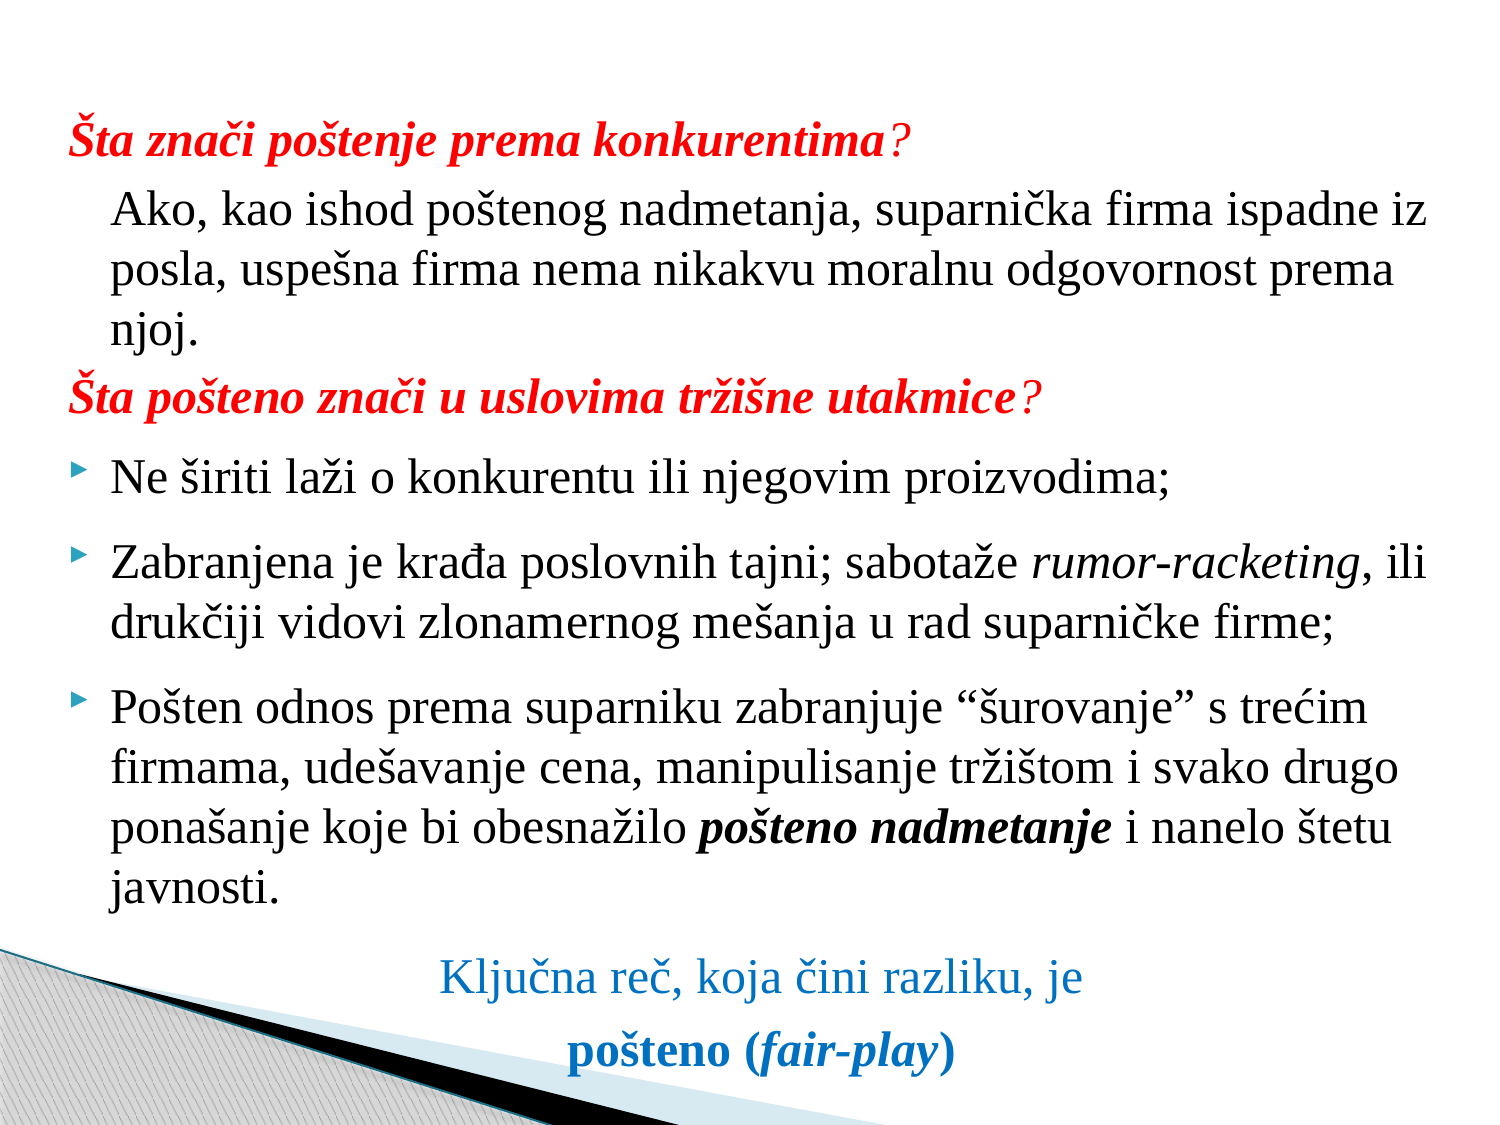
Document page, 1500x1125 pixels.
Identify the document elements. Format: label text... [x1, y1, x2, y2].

list Šta znači poštenje prema konkurentima? Ako, kao ishod poštenog nadmetanja, suparnička firma ispadne iz posla, uspešna firma nema nikakvu moralnu odgovornost prema njoj. Šta pošteno znači u uslovima tržišne utakmice? Ne širiti laži o konkurentu ili njegovim proizvodima; Zabranjena je krađa poslovnih tajni; sabotaže rumor-racketing, ili drukčiji vidovi zlonamernog mešanja u rad suparničke firme; Pošten odnos prema suparniku zabranjuje “šurovanje” s trećim firmama, udešavanje cena, manipulisanje tržištom i svako drugo ponašanje koje bi obesnažilo pošteno nadmetanje i nanelo štetu javnosti. Ključna reč, koja čini razliku, je pošteno (fair-play) [34, 30, 1471, 1083]
